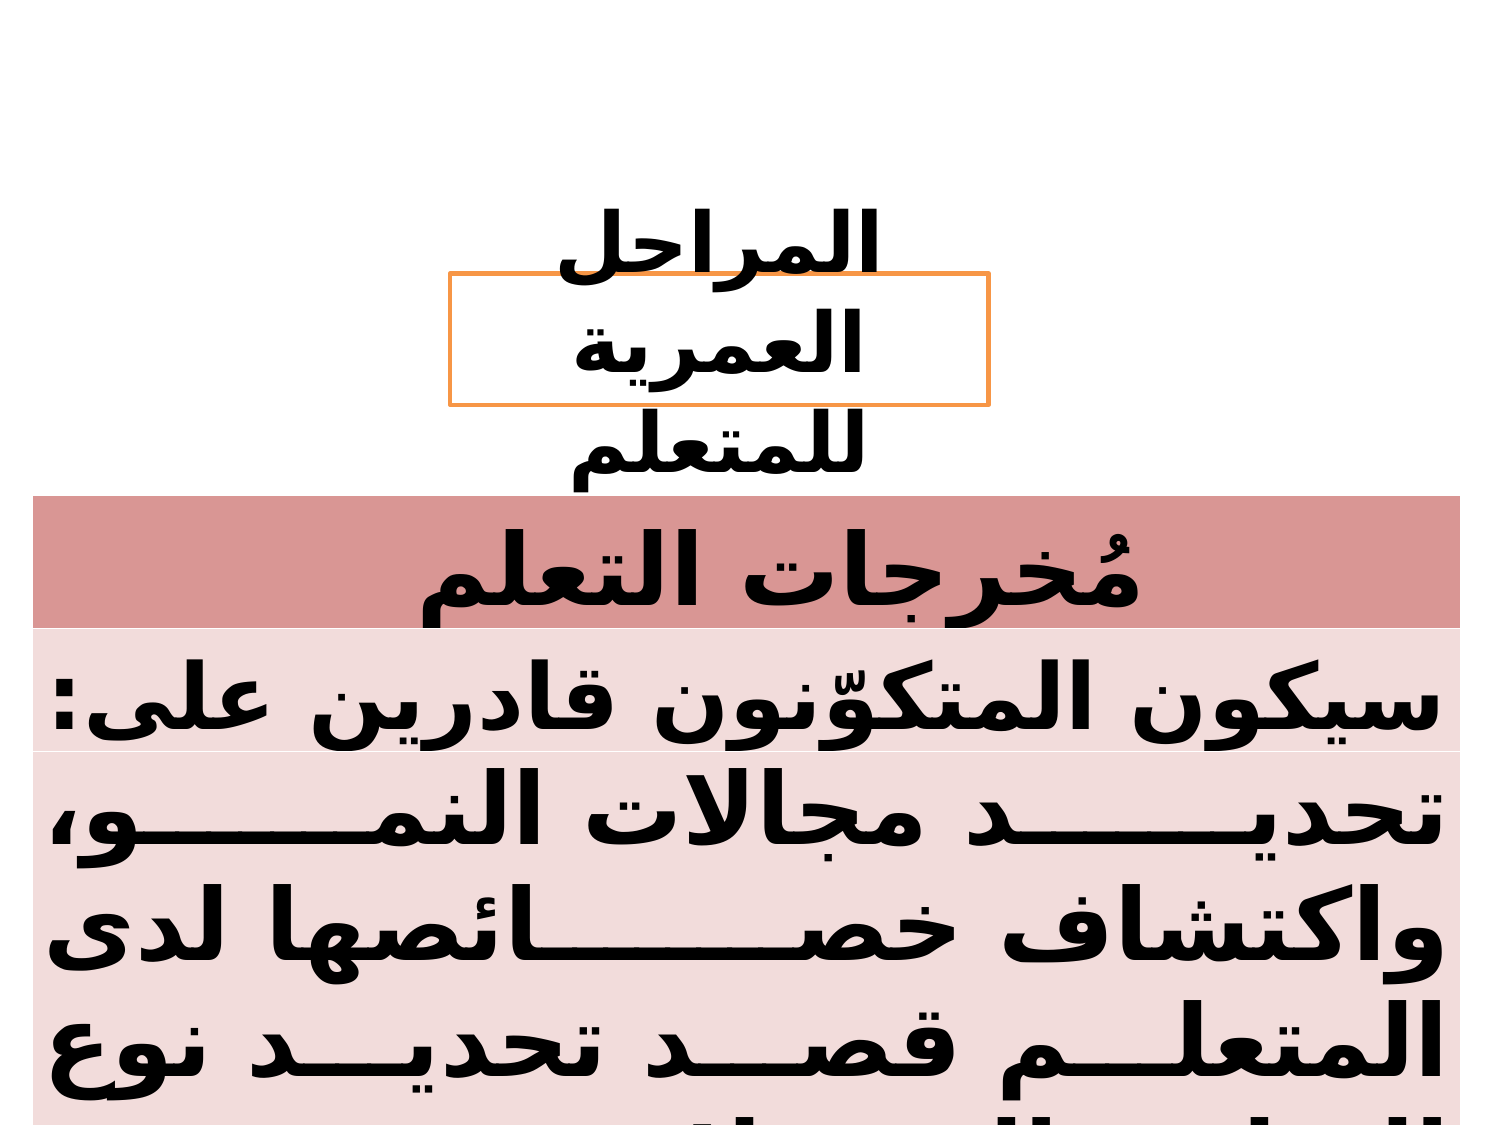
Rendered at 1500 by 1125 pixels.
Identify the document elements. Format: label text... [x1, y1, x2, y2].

table_cell تحديد مجالات النمو، واكتشاف خصائصها لدى المتعلم قصد تحديد نوع التعلم الذي يلائم مستوى نموه. [33, 752, 1460, 1125]
table_header مُخرجات التعلم [33, 496, 1460, 628]
text_box المراحل العمرية للمتعلم [448, 271, 991, 407]
table_cell سيكون المتكوّنون قادرين على: [33, 629, 1460, 751]
